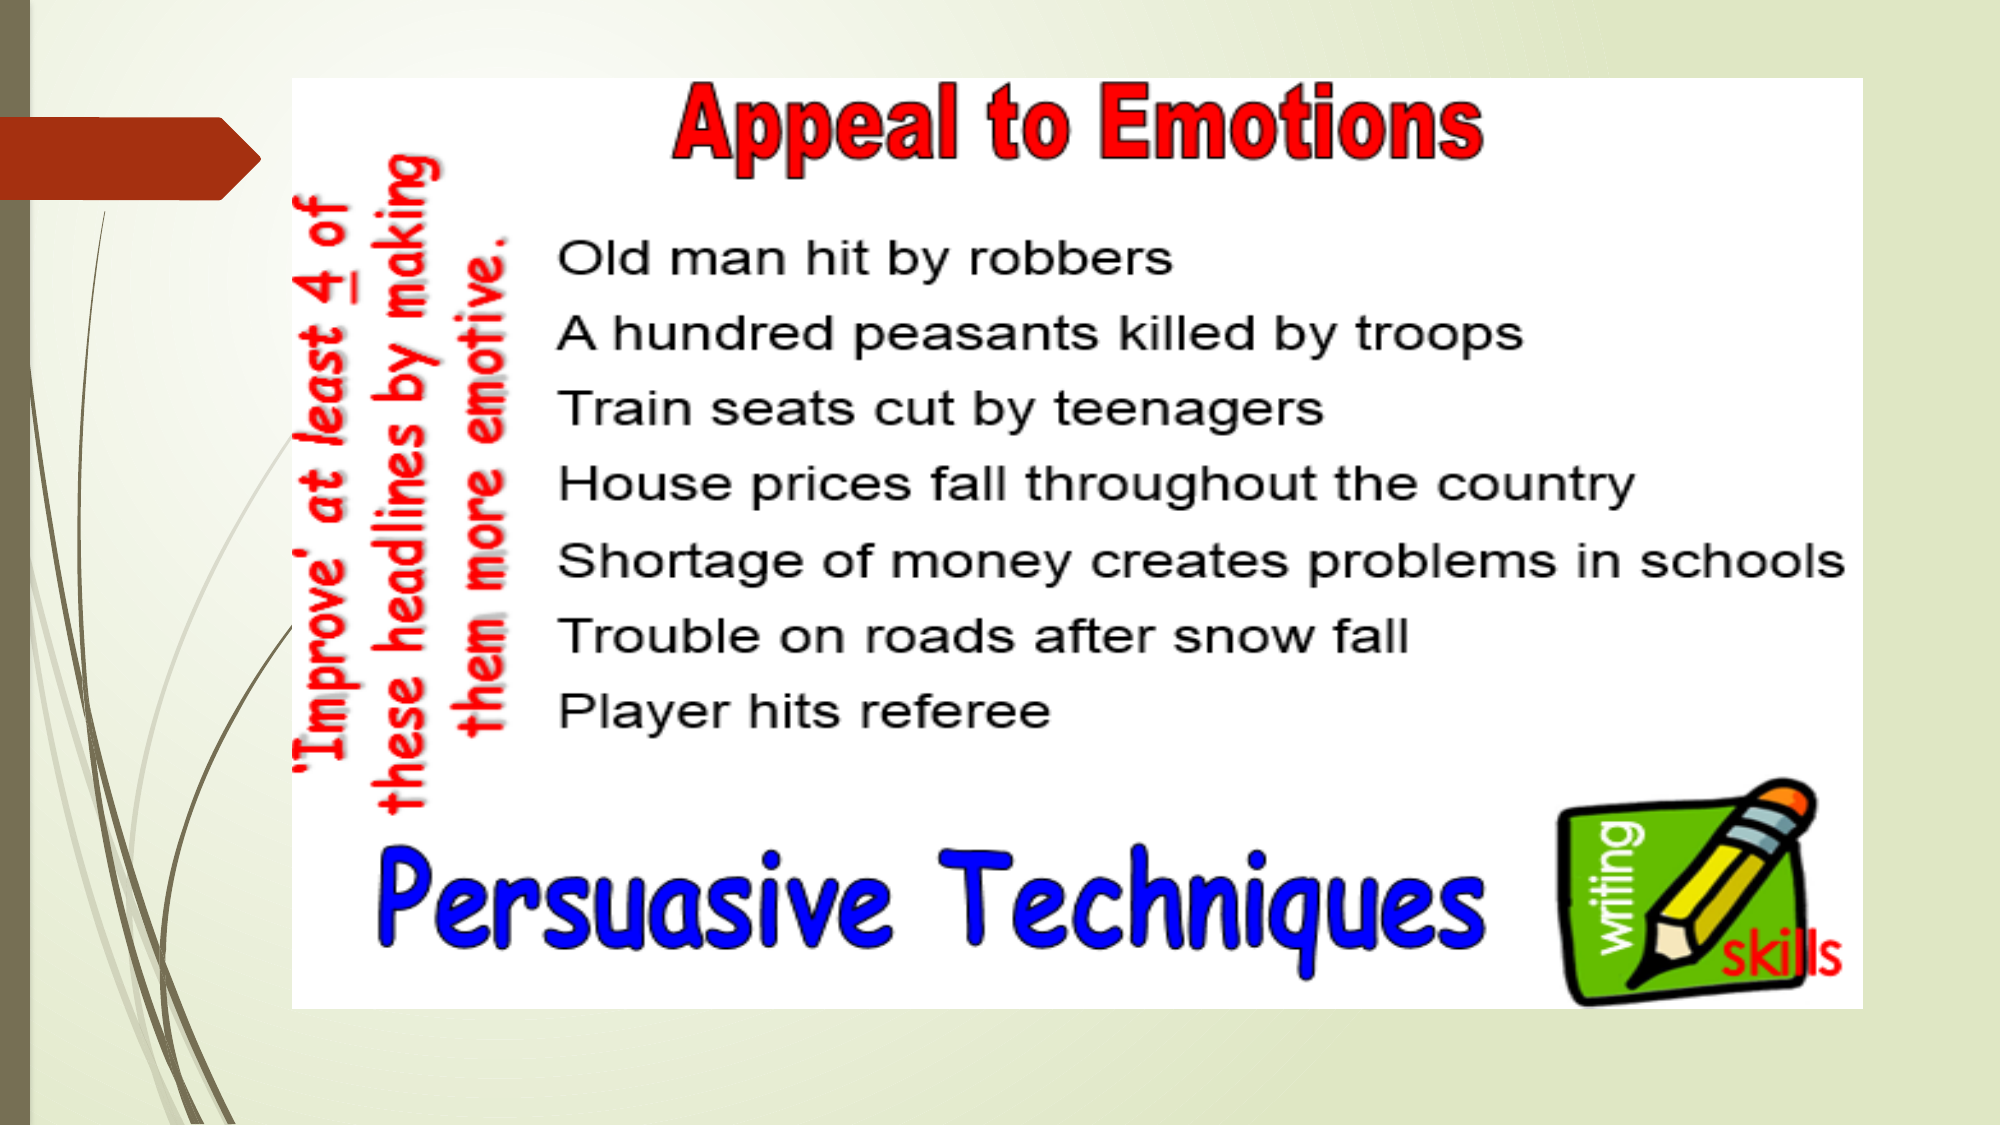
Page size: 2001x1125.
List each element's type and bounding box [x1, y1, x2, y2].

picture [291, 77, 1863, 1009]
